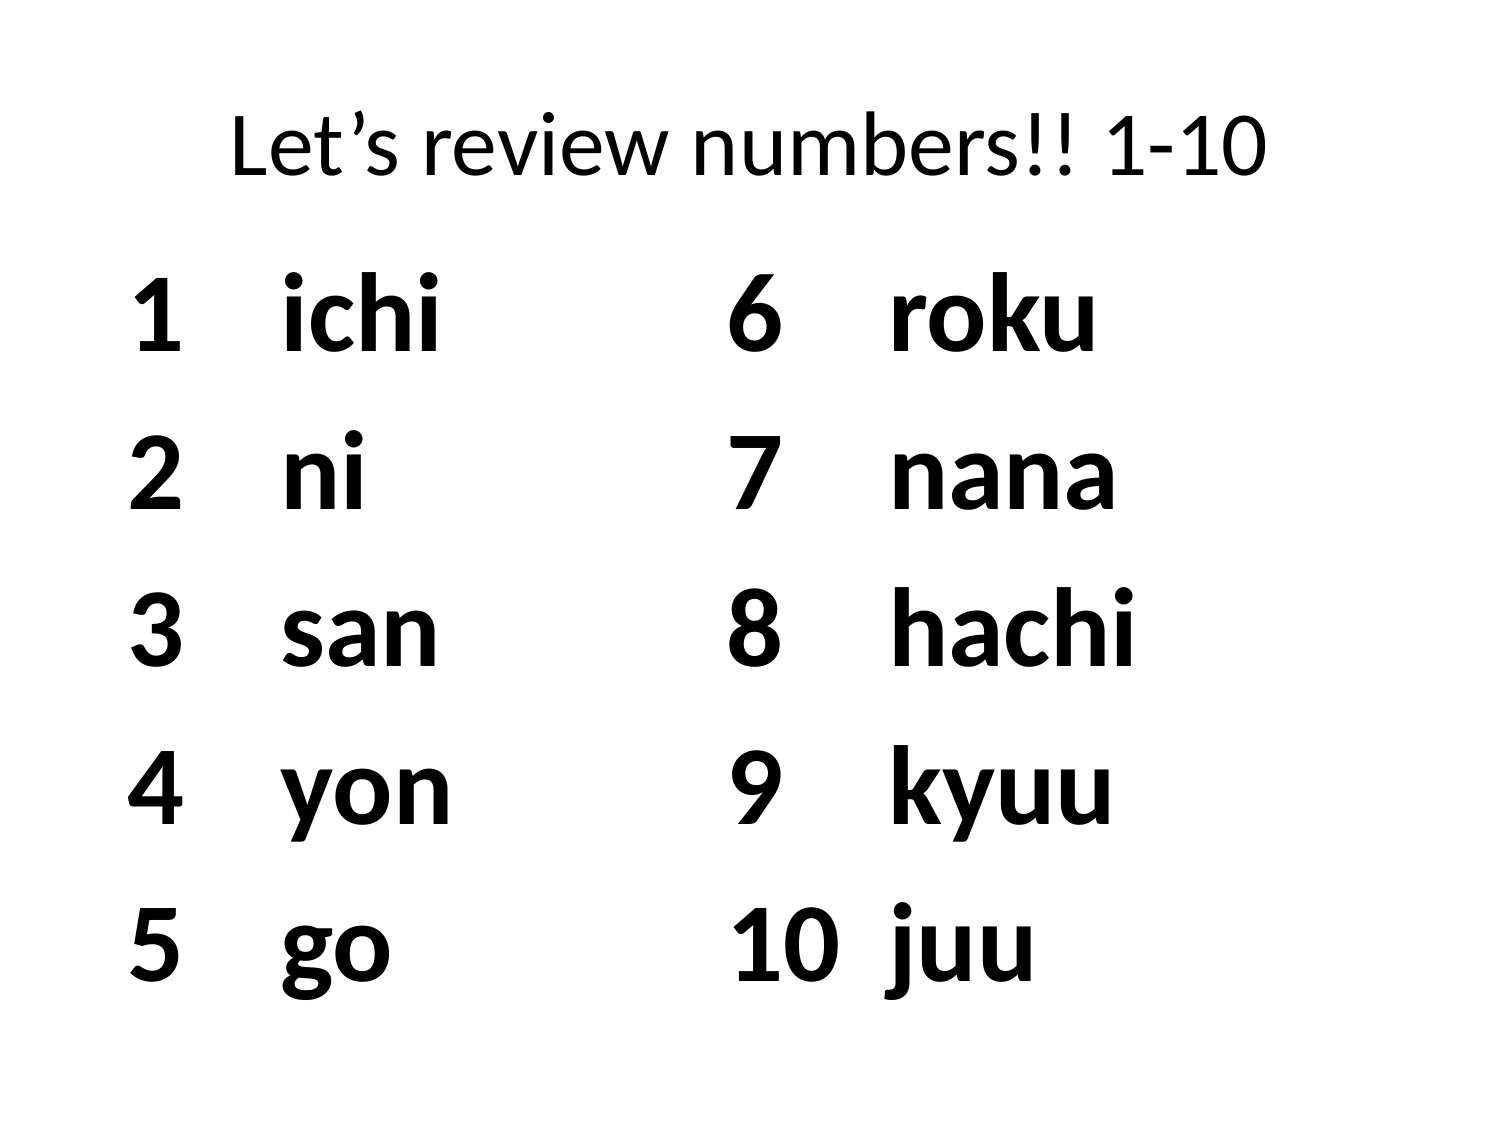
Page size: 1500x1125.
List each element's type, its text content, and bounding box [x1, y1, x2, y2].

list 6 7 8 9 10 [715, 231, 873, 1052]
title Let’s review numbers!! 1-10 [75, 45, 1425, 233]
text_box roku nana hachi kyuu juu [873, 231, 1471, 1052]
list 1 2 3 4 5 [112, 231, 256, 1052]
text_box ichi ni san yon go [265, 231, 715, 1052]
